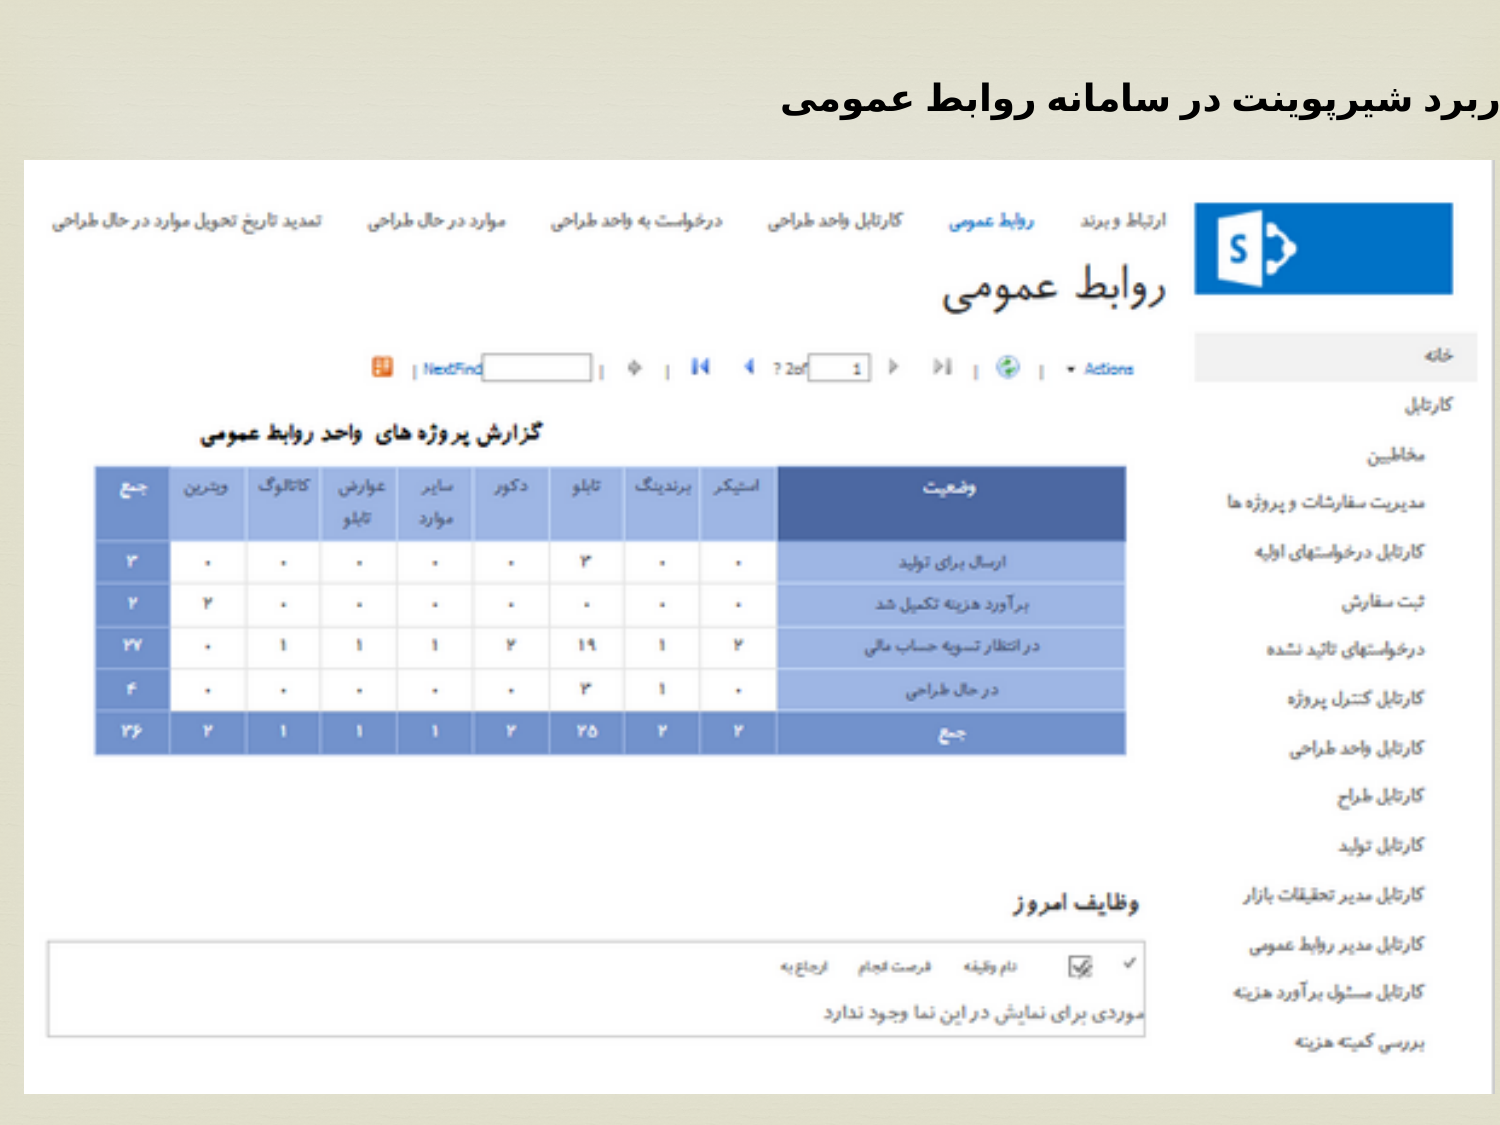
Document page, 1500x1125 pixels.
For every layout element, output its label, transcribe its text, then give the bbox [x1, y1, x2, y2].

picture [23, 160, 1495, 1095]
text_box کاربرد شیرپوینت در سامانه روابط عمومی [765, 66, 1500, 127]
